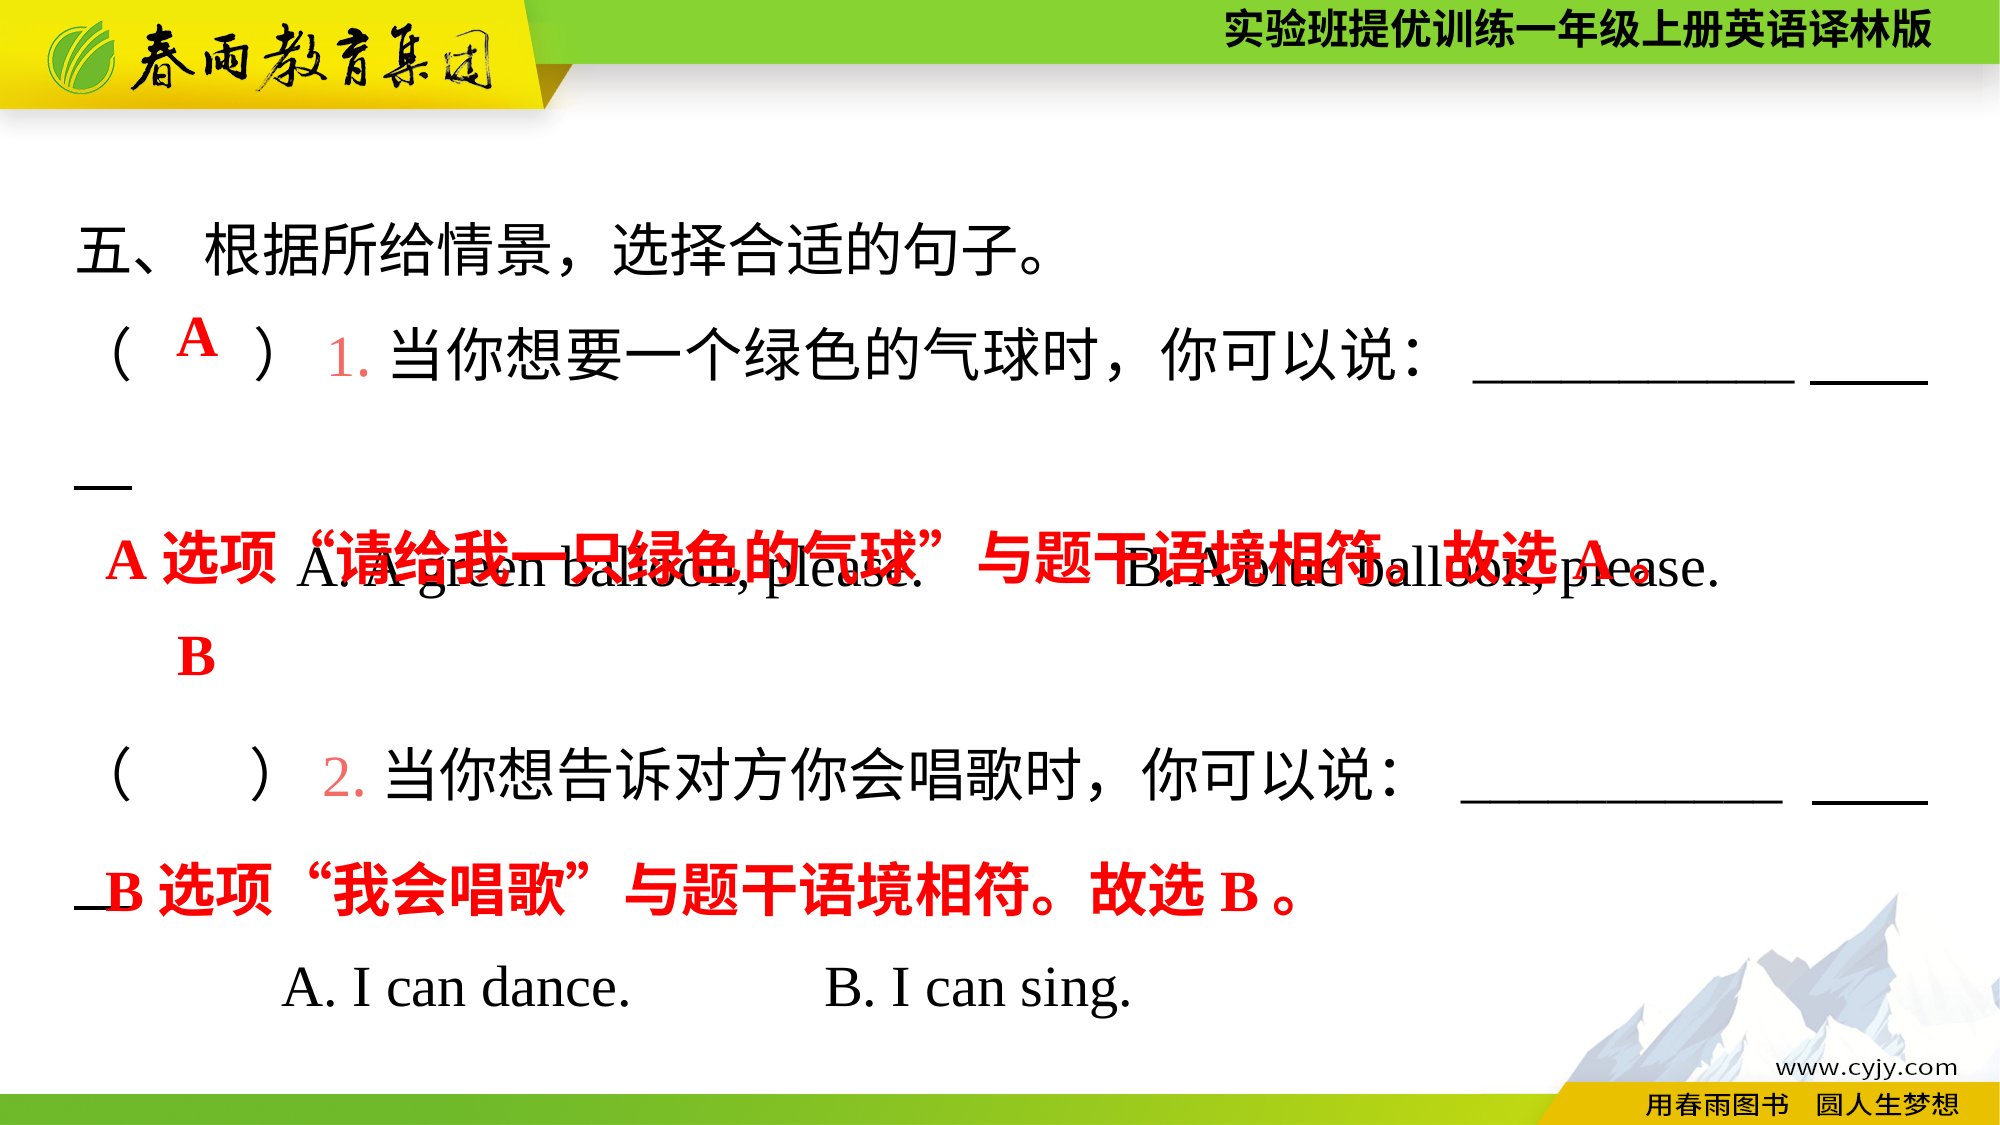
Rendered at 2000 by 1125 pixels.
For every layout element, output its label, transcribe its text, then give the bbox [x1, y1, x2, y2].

picture [0, 0, 2000, 1125]
text_box B [162, 609, 232, 695]
text_box A [161, 290, 234, 376]
text_box B选项“我会唱歌”与题干语境相符。故选B。 [90, 810, 1975, 931]
text_box A选项“请给我一只绿色的气球”与题干语境相符。故选A。 [90, 478, 1975, 599]
list 五、 根据所给情景，选择合适的句子。 （ ）1.当你想要一个绿色的气球时，你可以说：___________ A. A green balloon, please. B. A blue balloon, please. （ ）2.当你想告诉对方你会唱歌时，你可以说： ___________ A. I can dance. B. I can sing. [59, 171, 1944, 823]
